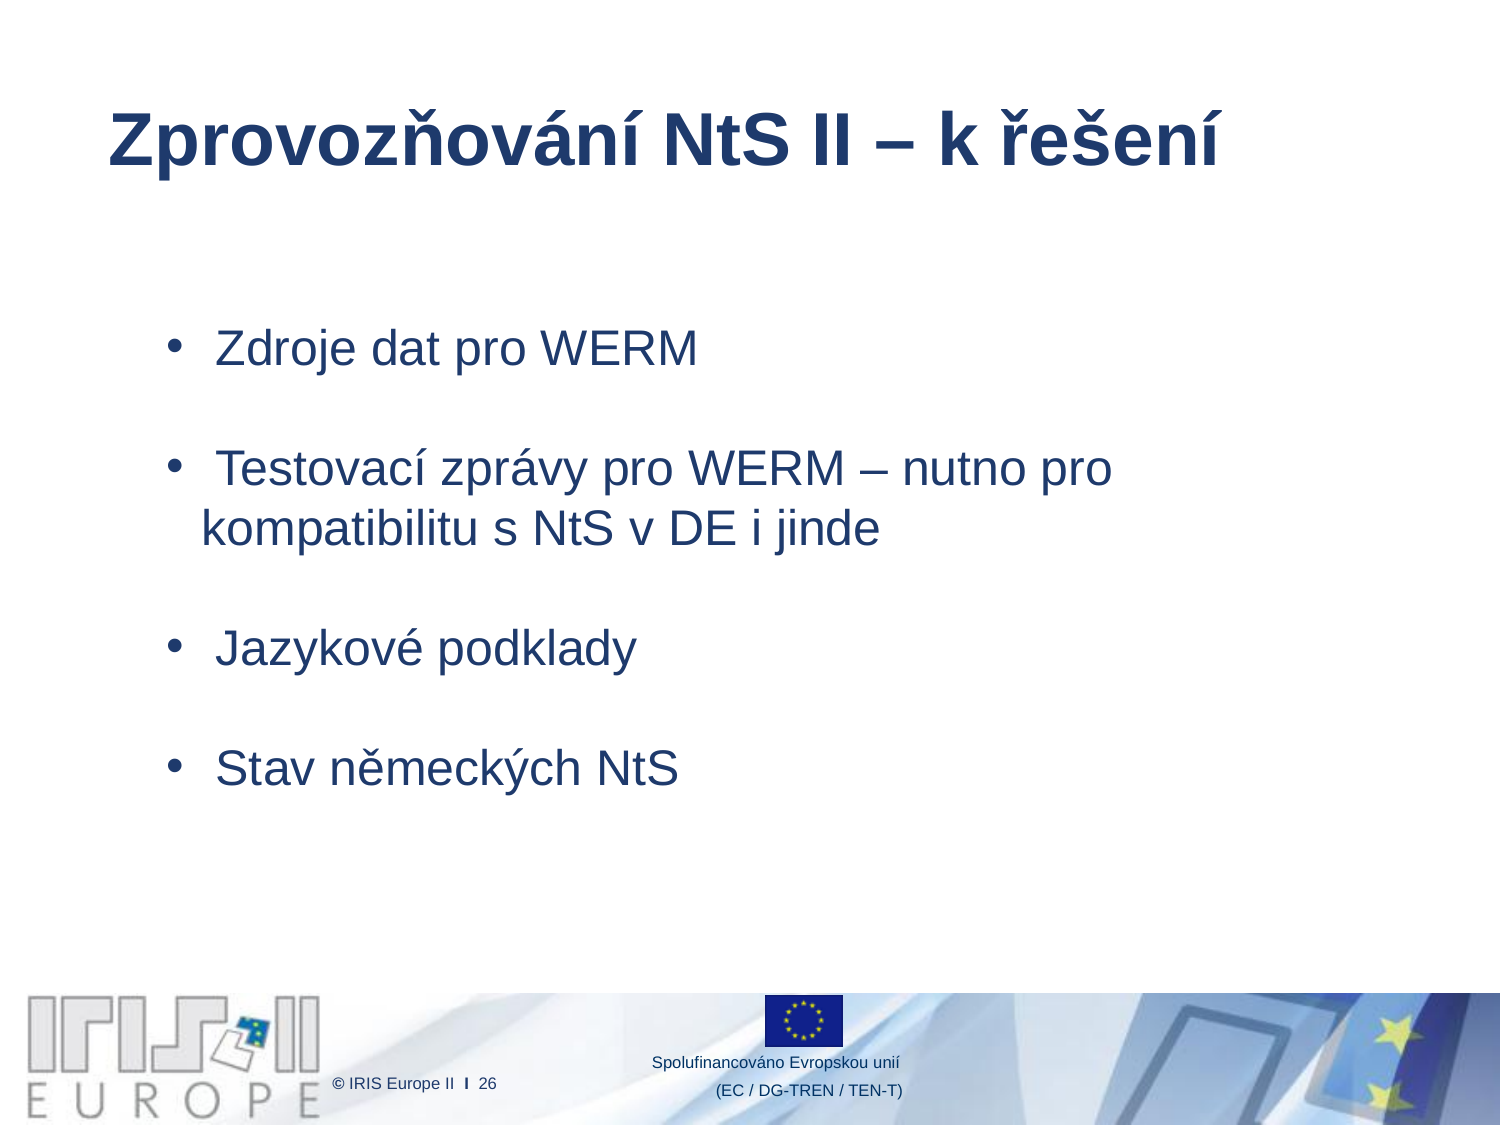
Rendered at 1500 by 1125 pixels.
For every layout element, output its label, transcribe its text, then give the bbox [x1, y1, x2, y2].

title Zprovozňování NtS II – k řešení [93, 81, 1393, 189]
text_box Zdroje dat pro WERM Testovací zprávy pro WERM – nutno pro kompatibilitu s NtS v DE i jinde Jazykové podklady Stav německých NtS [112, 307, 1294, 923]
picture [0, 993, 1500, 1125]
